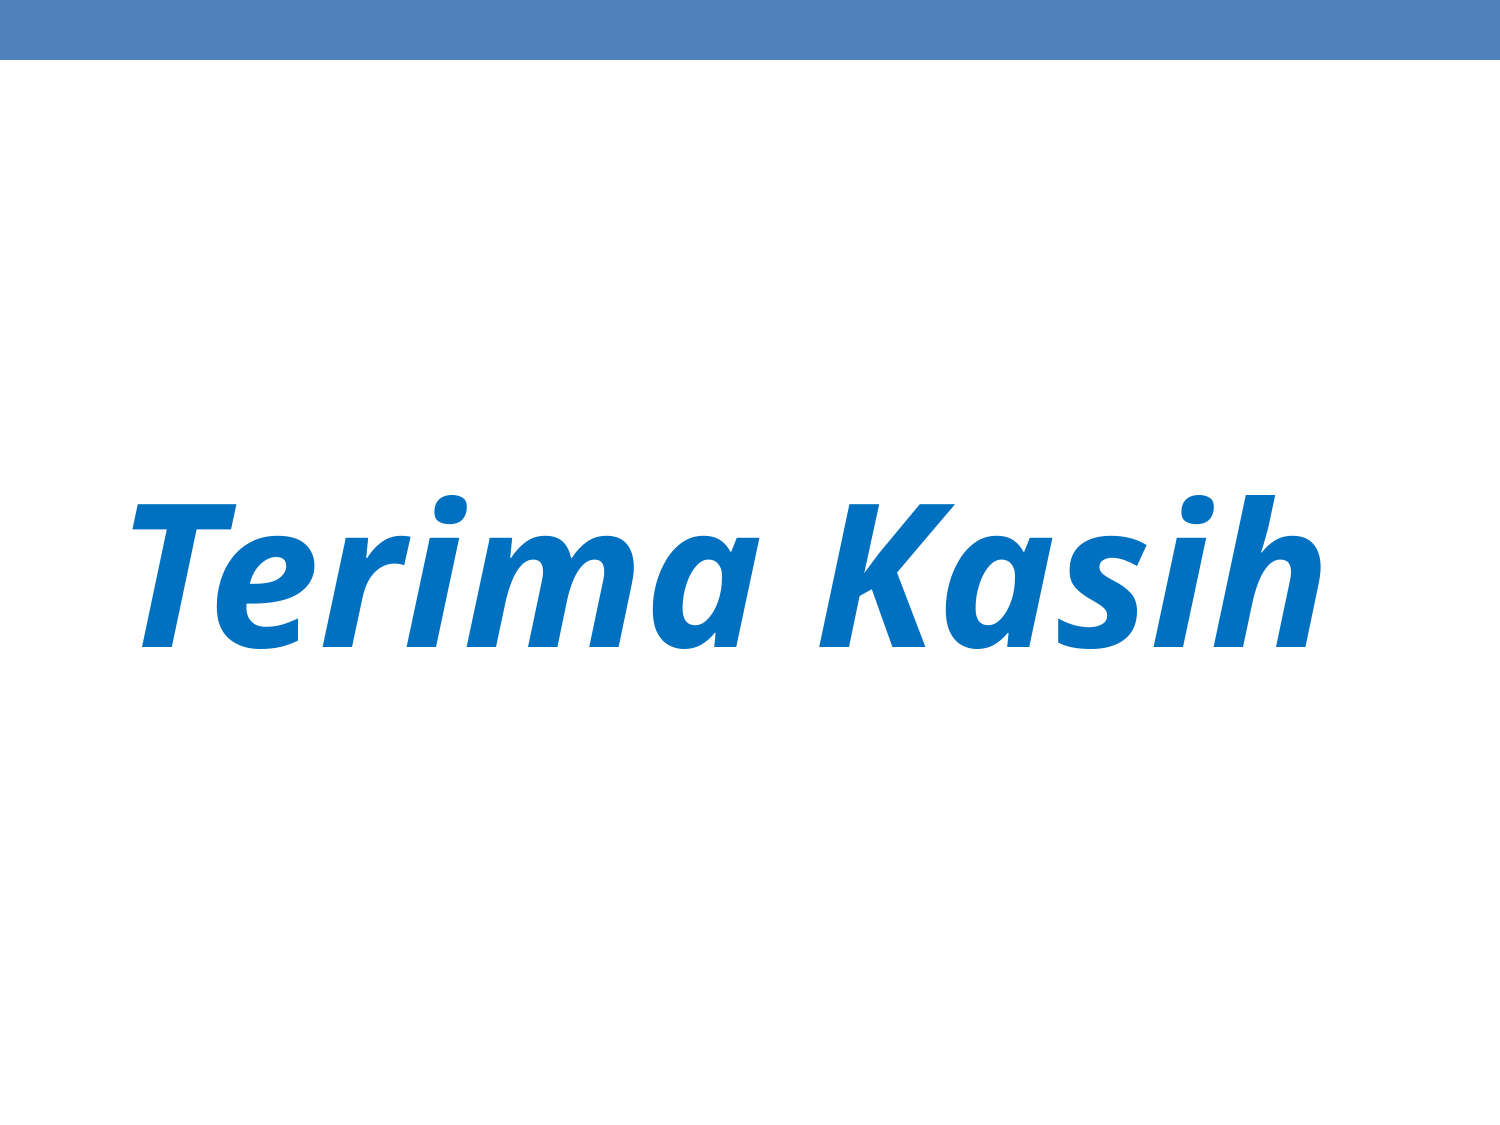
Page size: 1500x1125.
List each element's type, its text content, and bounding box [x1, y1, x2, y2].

list Terima Kasih [75, 249, 1425, 930]
